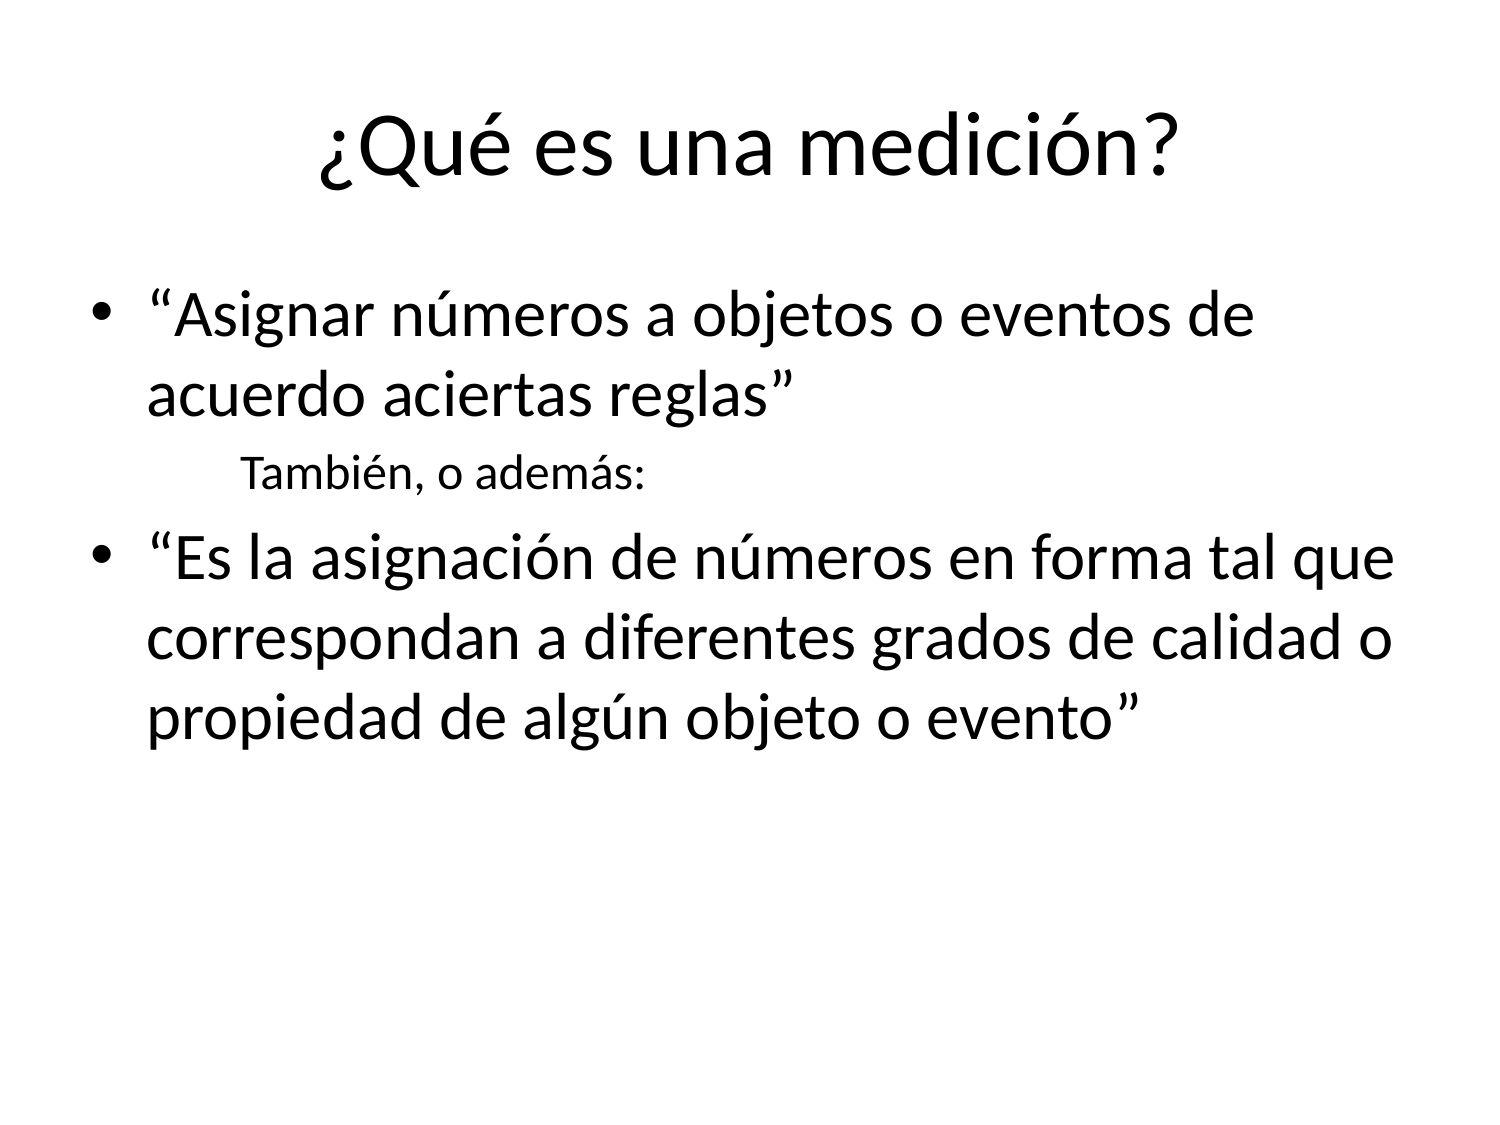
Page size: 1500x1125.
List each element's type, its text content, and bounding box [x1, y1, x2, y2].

title ¿Qué es una medición? [75, 45, 1425, 233]
list “Asignar números a objetos o eventos de acuerdo aciertas reglas” También, o además: “Es la asignación de números en forma tal que correspondan a diferentes grados de calidad o propiedad de algún objeto o evento” [75, 262, 1425, 1005]
